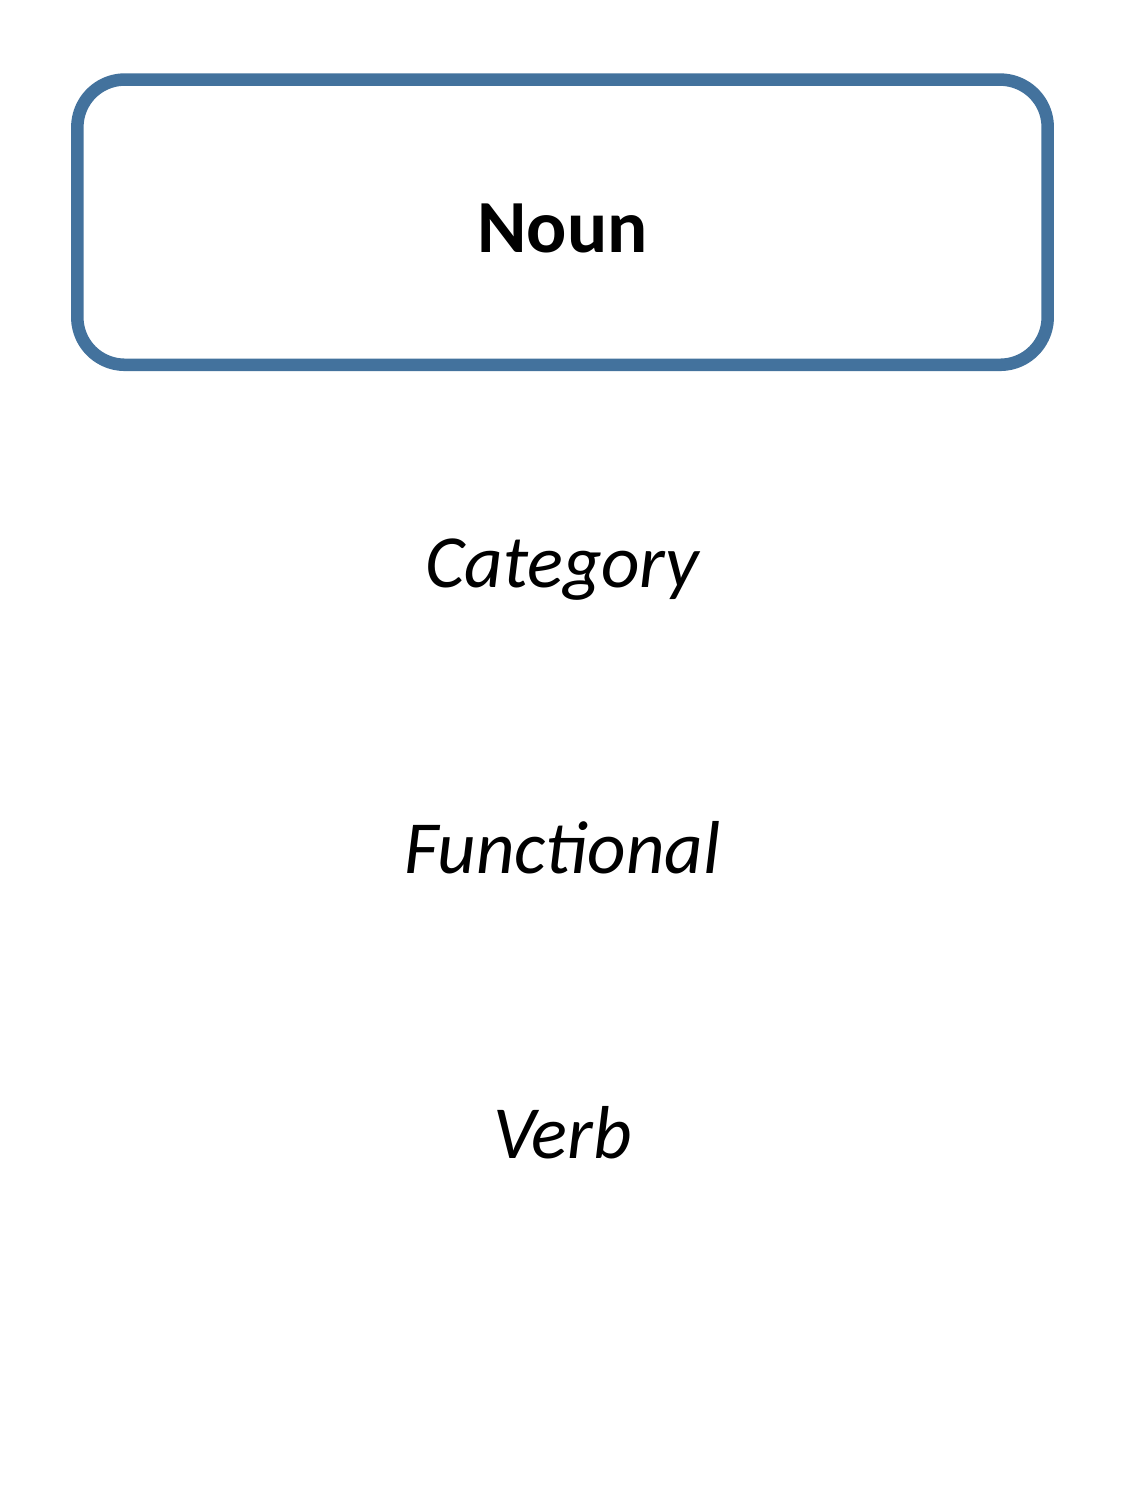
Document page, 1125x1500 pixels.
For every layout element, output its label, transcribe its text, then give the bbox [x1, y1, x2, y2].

text_box Noun [76, 78, 1049, 366]
list Category Functional Verb [77, 399, 1048, 1352]
